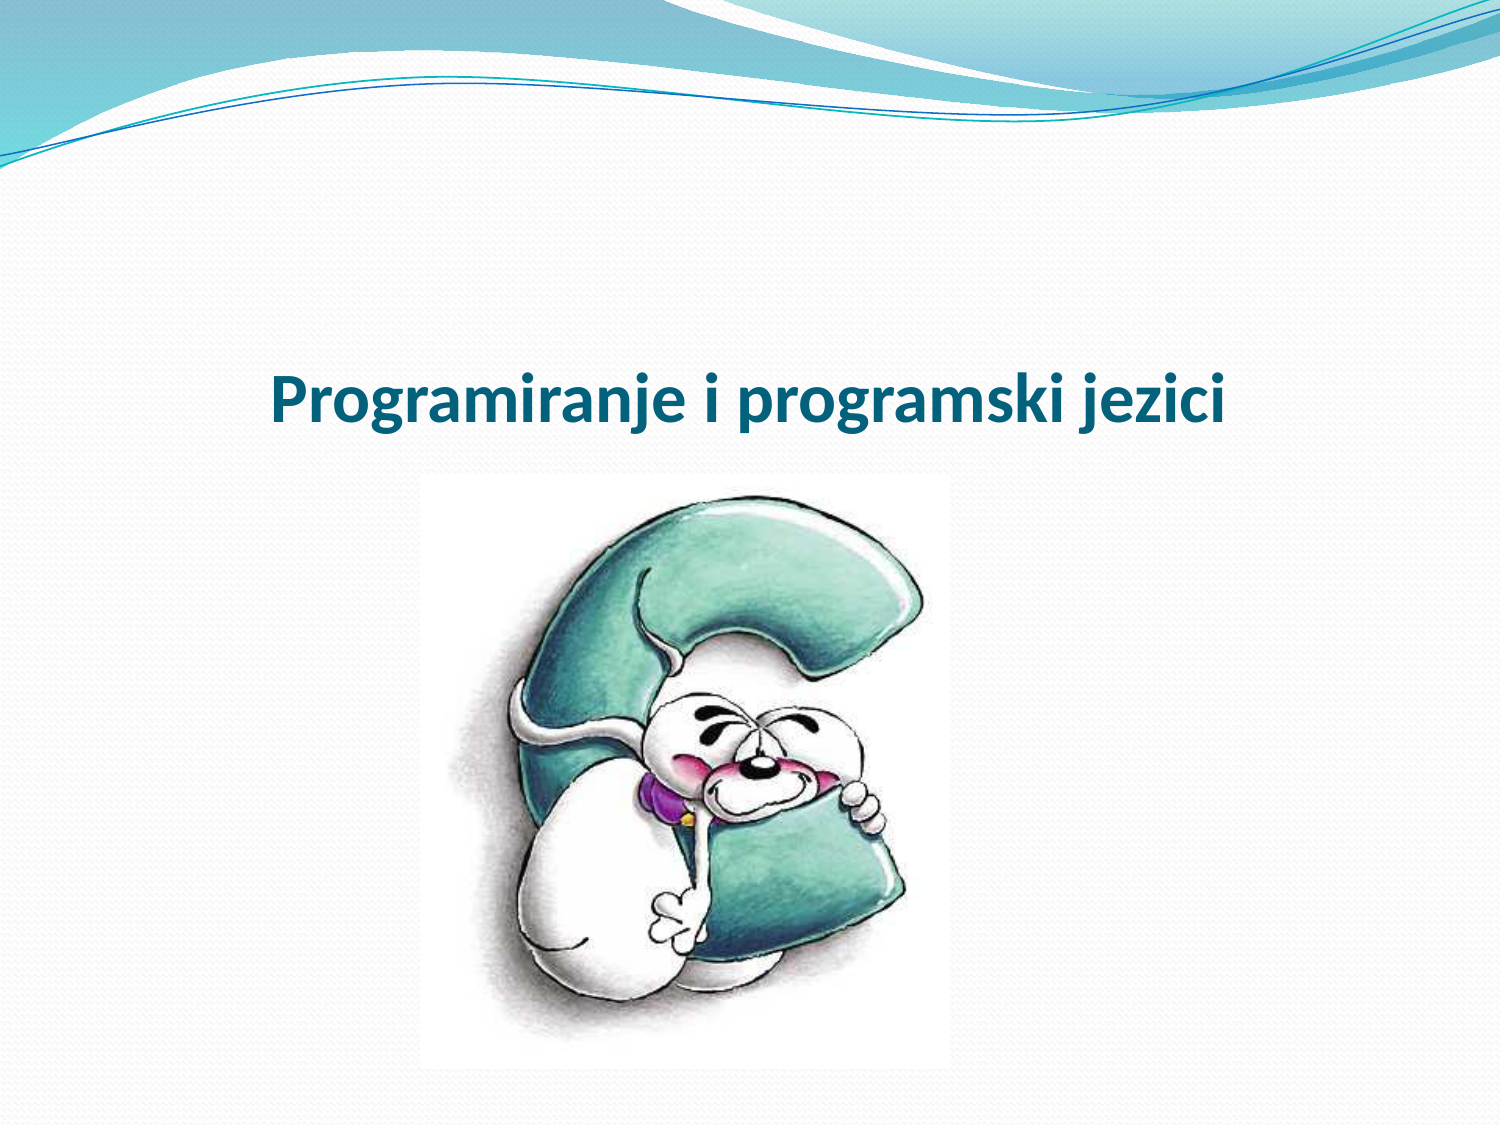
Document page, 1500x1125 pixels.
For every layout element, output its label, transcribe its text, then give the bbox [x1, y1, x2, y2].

text_box Programiranje i programski jezici [162, 212, 1337, 445]
picture [420, 474, 951, 1069]
